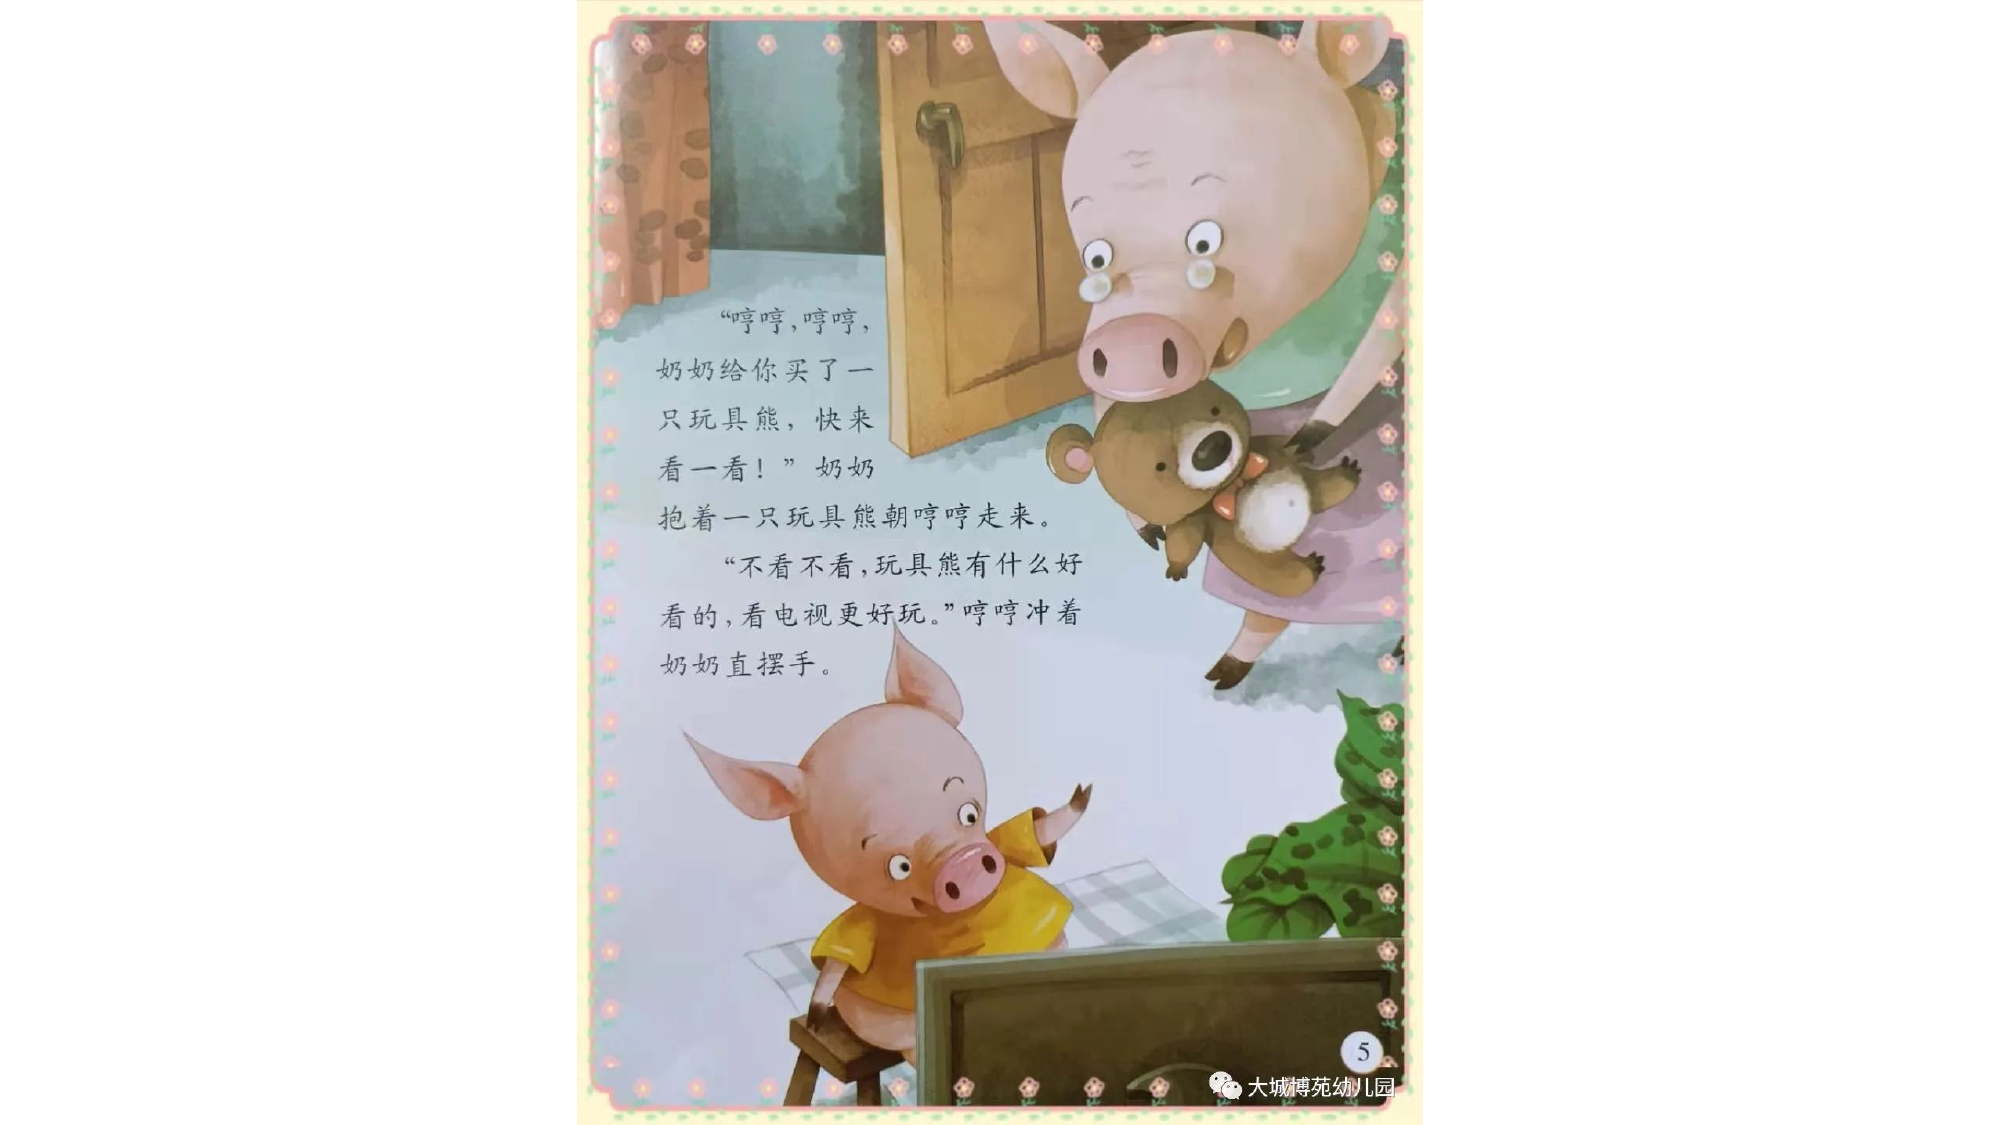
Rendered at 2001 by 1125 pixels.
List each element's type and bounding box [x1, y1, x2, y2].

picture [577, 0, 1423, 1125]
